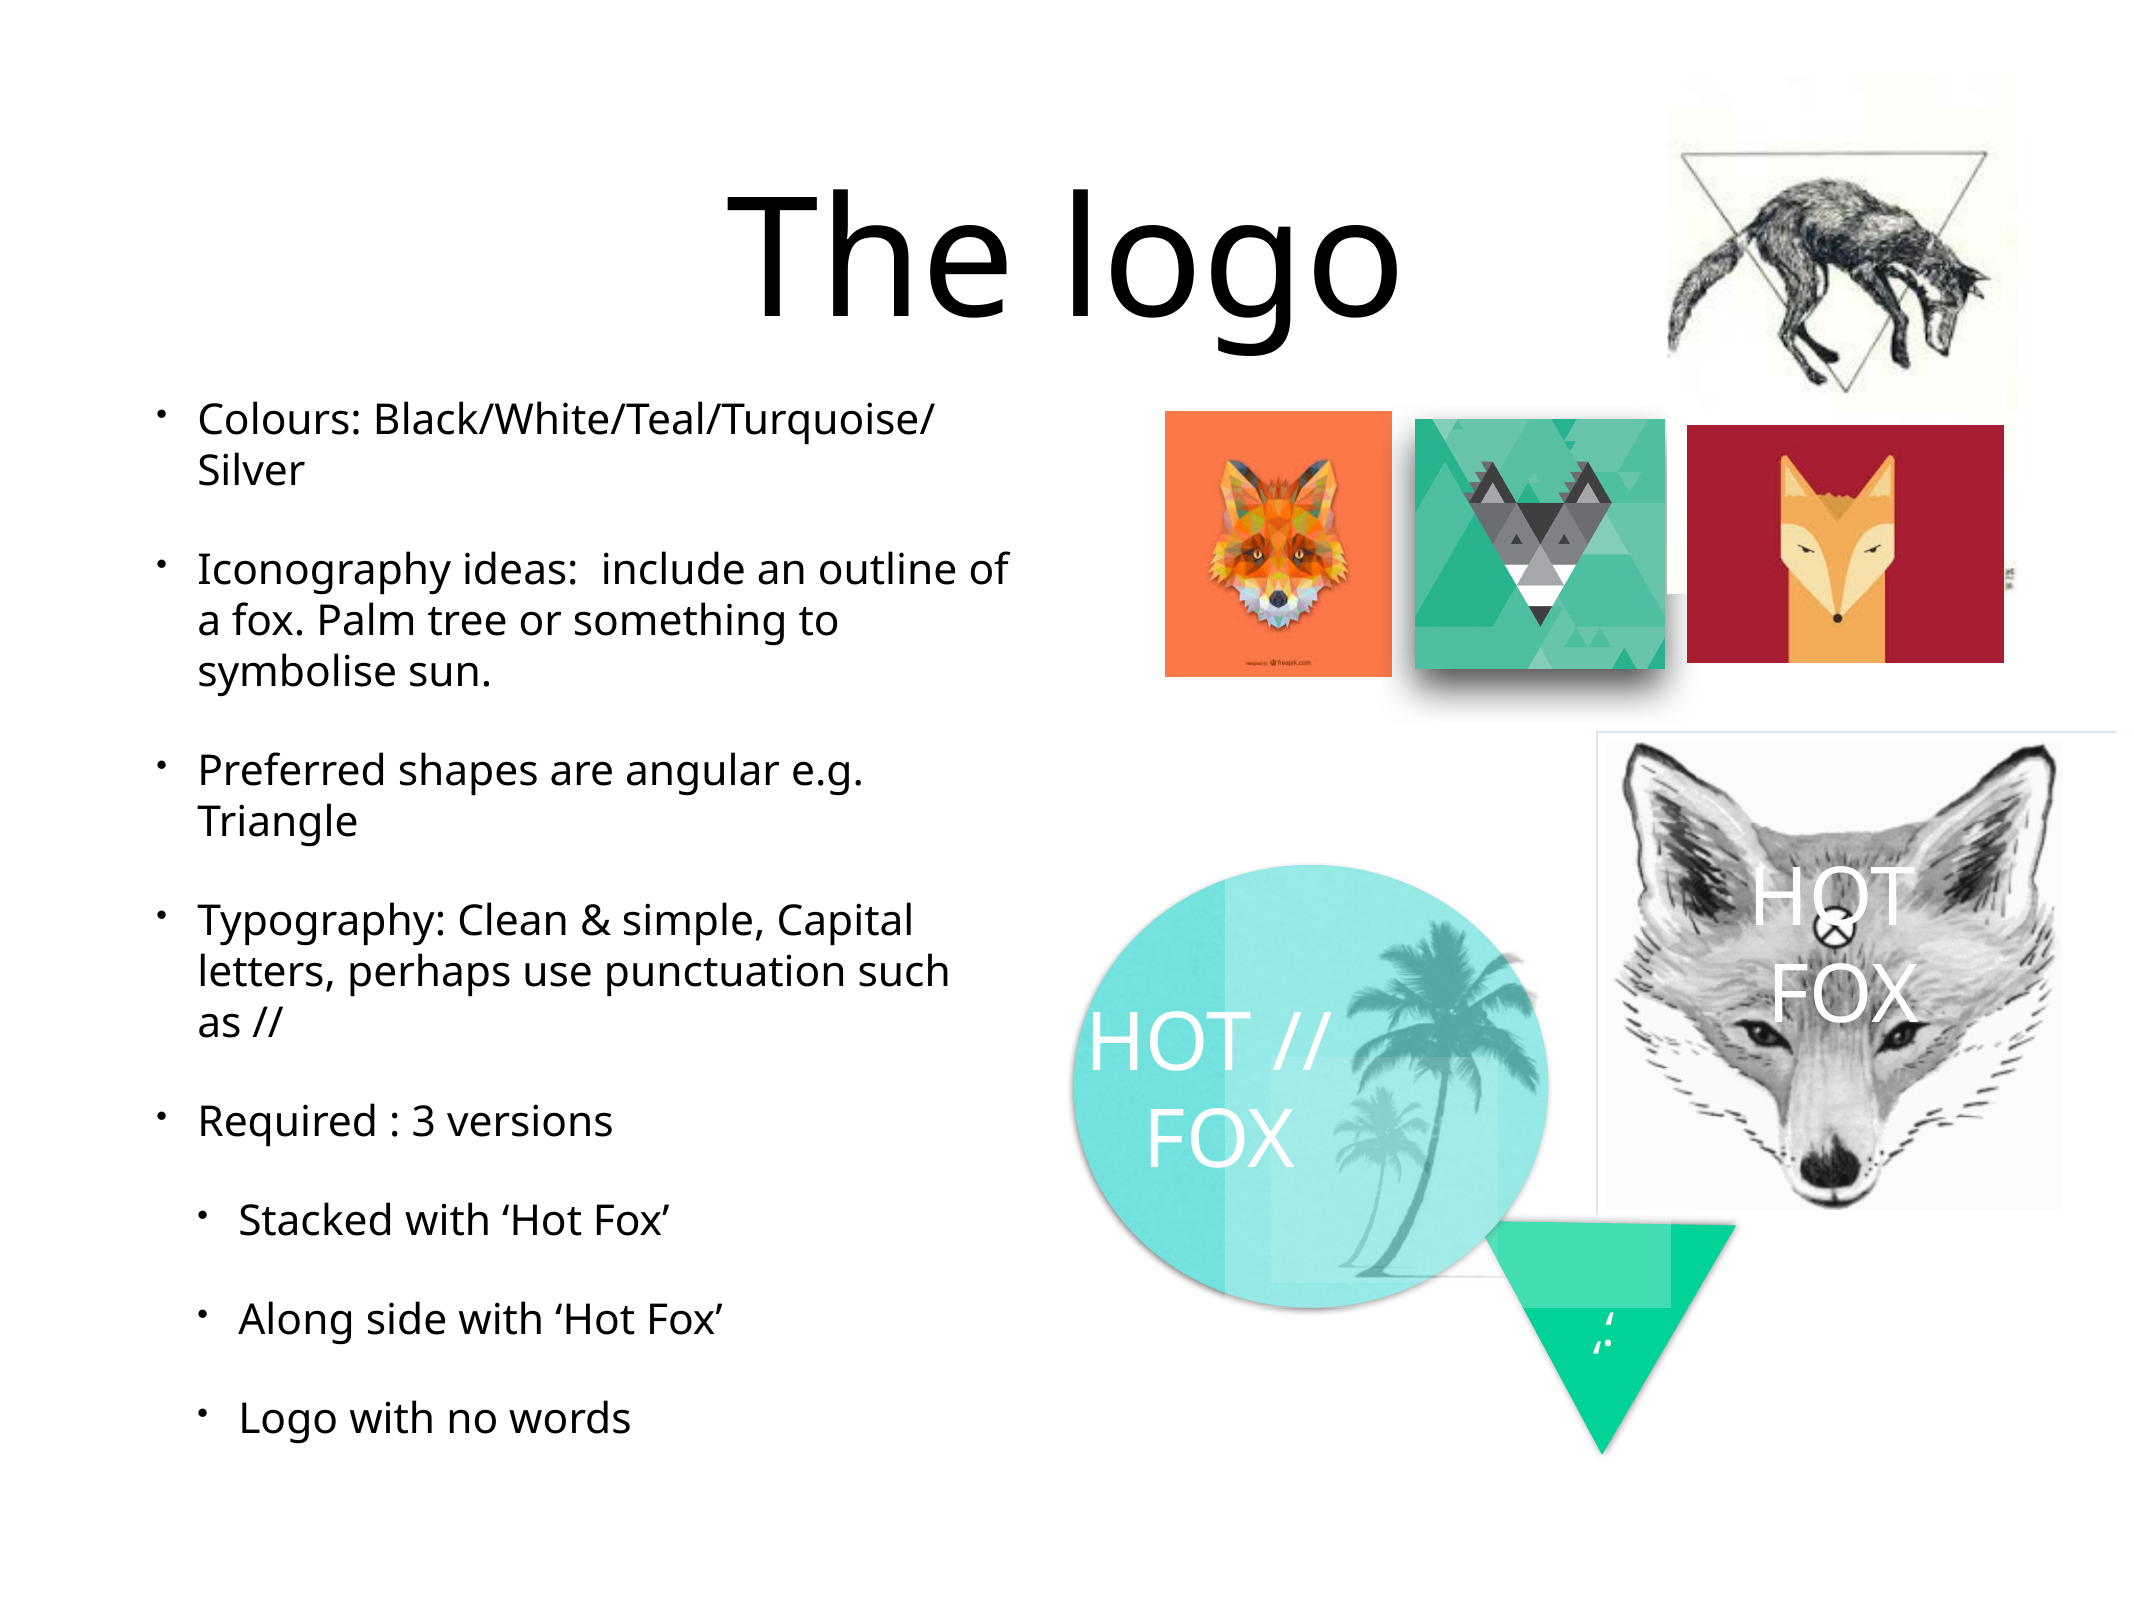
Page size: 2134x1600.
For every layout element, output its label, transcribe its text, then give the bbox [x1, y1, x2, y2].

text_box [1098, 1184, 1220, 1291]
picture [1414, 419, 1665, 669]
picture [1225, 725, 2116, 1308]
text_box HOT // FOX [1032, 988, 1220, 1184]
text_box [1098, 881, 1220, 988]
text_box ;’ [1526, 1224, 1736, 1455]
picture [1667, 76, 2019, 663]
list Colours: Black/White/Teal/Turquoise/ Silver Iconography ideas: include an outline of a fox. Palm tree or something to symbolise sun. Preferred shapes are angular e.g. Triangle Typography: Clean & simple, Capital letters, perhaps use punctuation such as // Required : 3 versions Stacked with ‘Hot Fox’ Along side with ‘Hot Fox’ Logo with no words [155, 400, 1032, 1434]
picture [1165, 410, 1392, 678]
title The logo [155, 72, 1666, 428]
